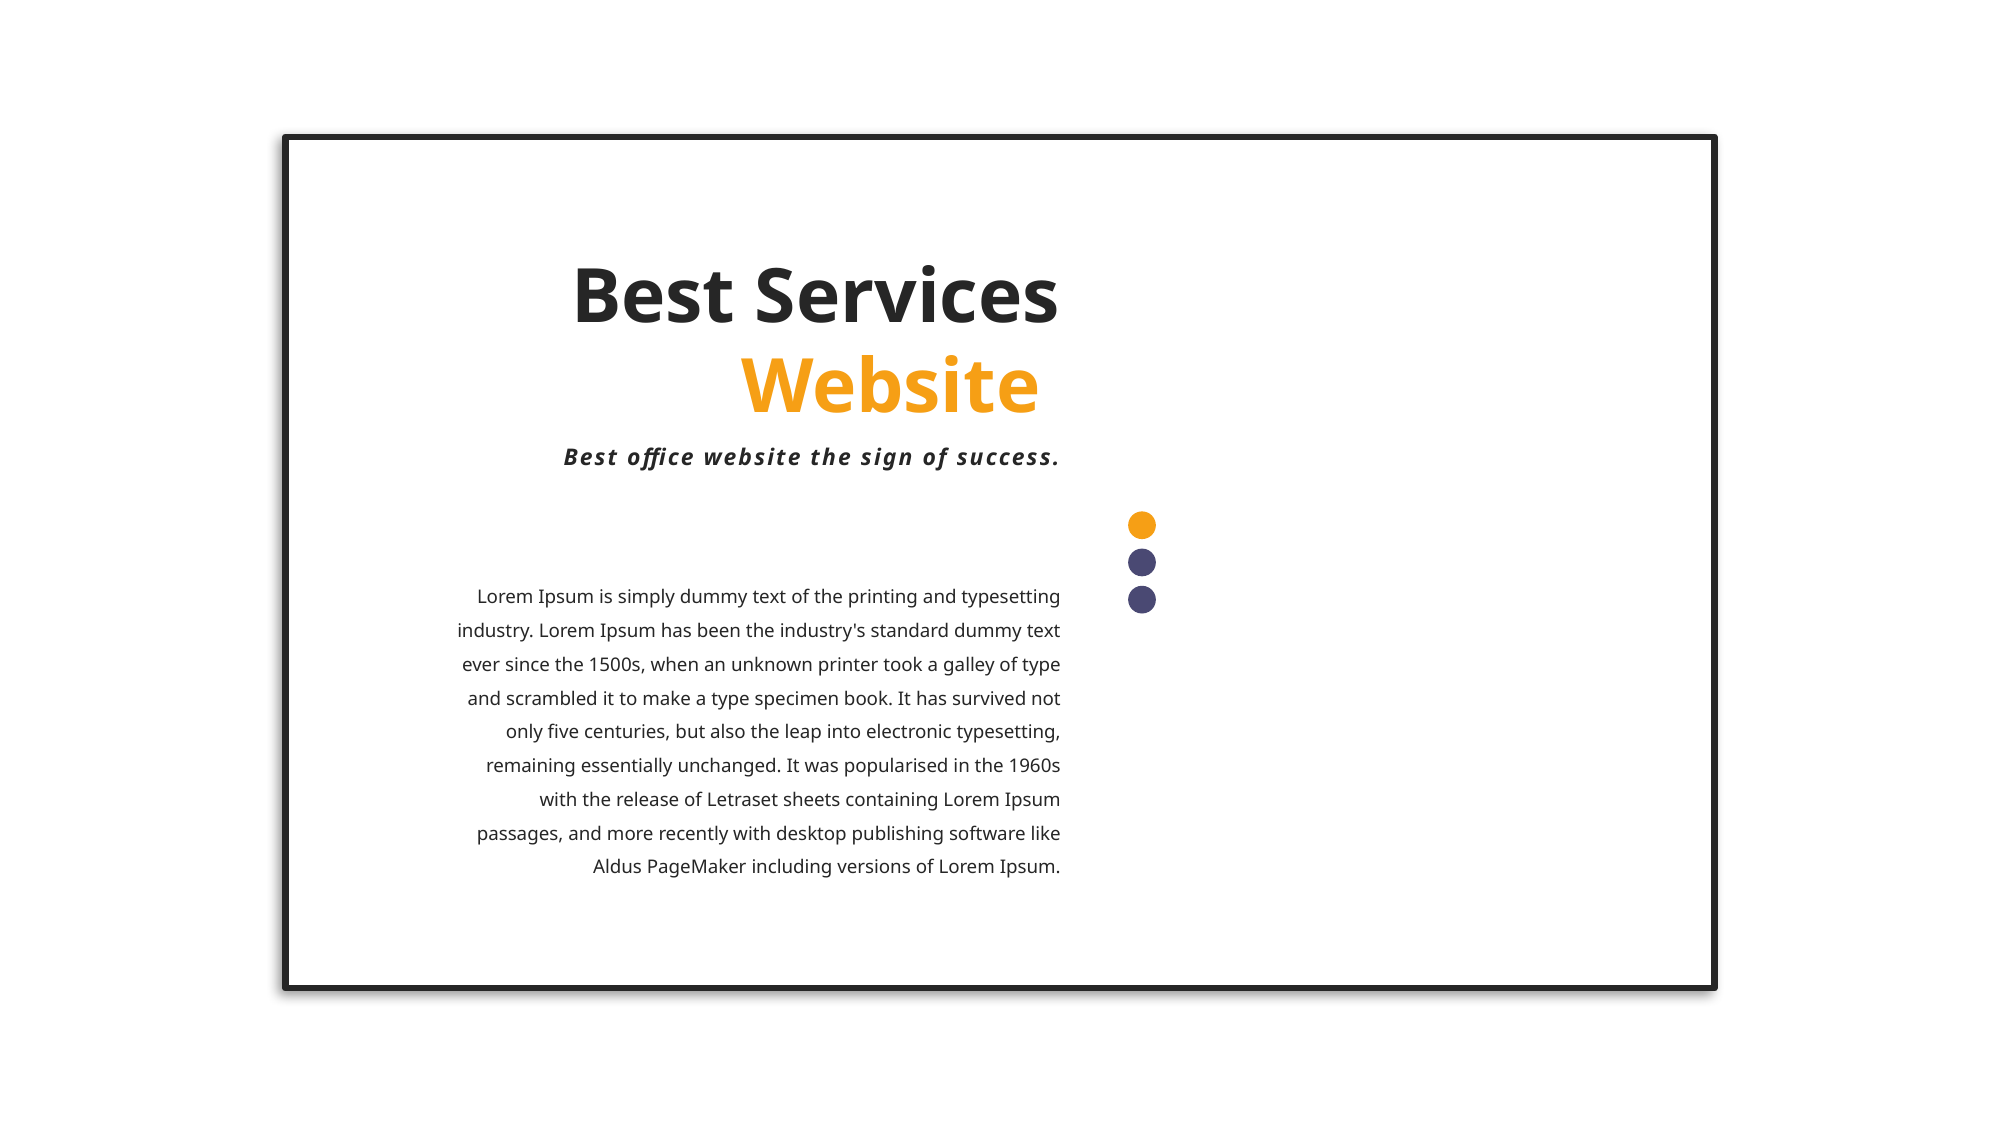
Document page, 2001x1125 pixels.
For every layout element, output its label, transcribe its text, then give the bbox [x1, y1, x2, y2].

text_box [1090, 548, 1194, 577]
picture [1185, 240, 1796, 885]
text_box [510, 240, 1075, 478]
text_box [285, 136, 1715, 989]
text_box Lorem Ipsum is simply dummy text of the printing and typesetting industry. Lorem Ipsum has been the industry's standard dummy text ever since the 1500s, when an unknown printer took a galley of type and scrambled it to make a type specimen book. It has survived not only five centuries, but also the leap into electronic typesetting, remaining essentially unchanged. It was popularised in the 1960s with the release of Letraset sheets containing Lorem Ipsum passages, and more recently with desktop publishing software like Aldus PageMaker including versions of Lorem Ipsum. [434, 566, 1075, 885]
